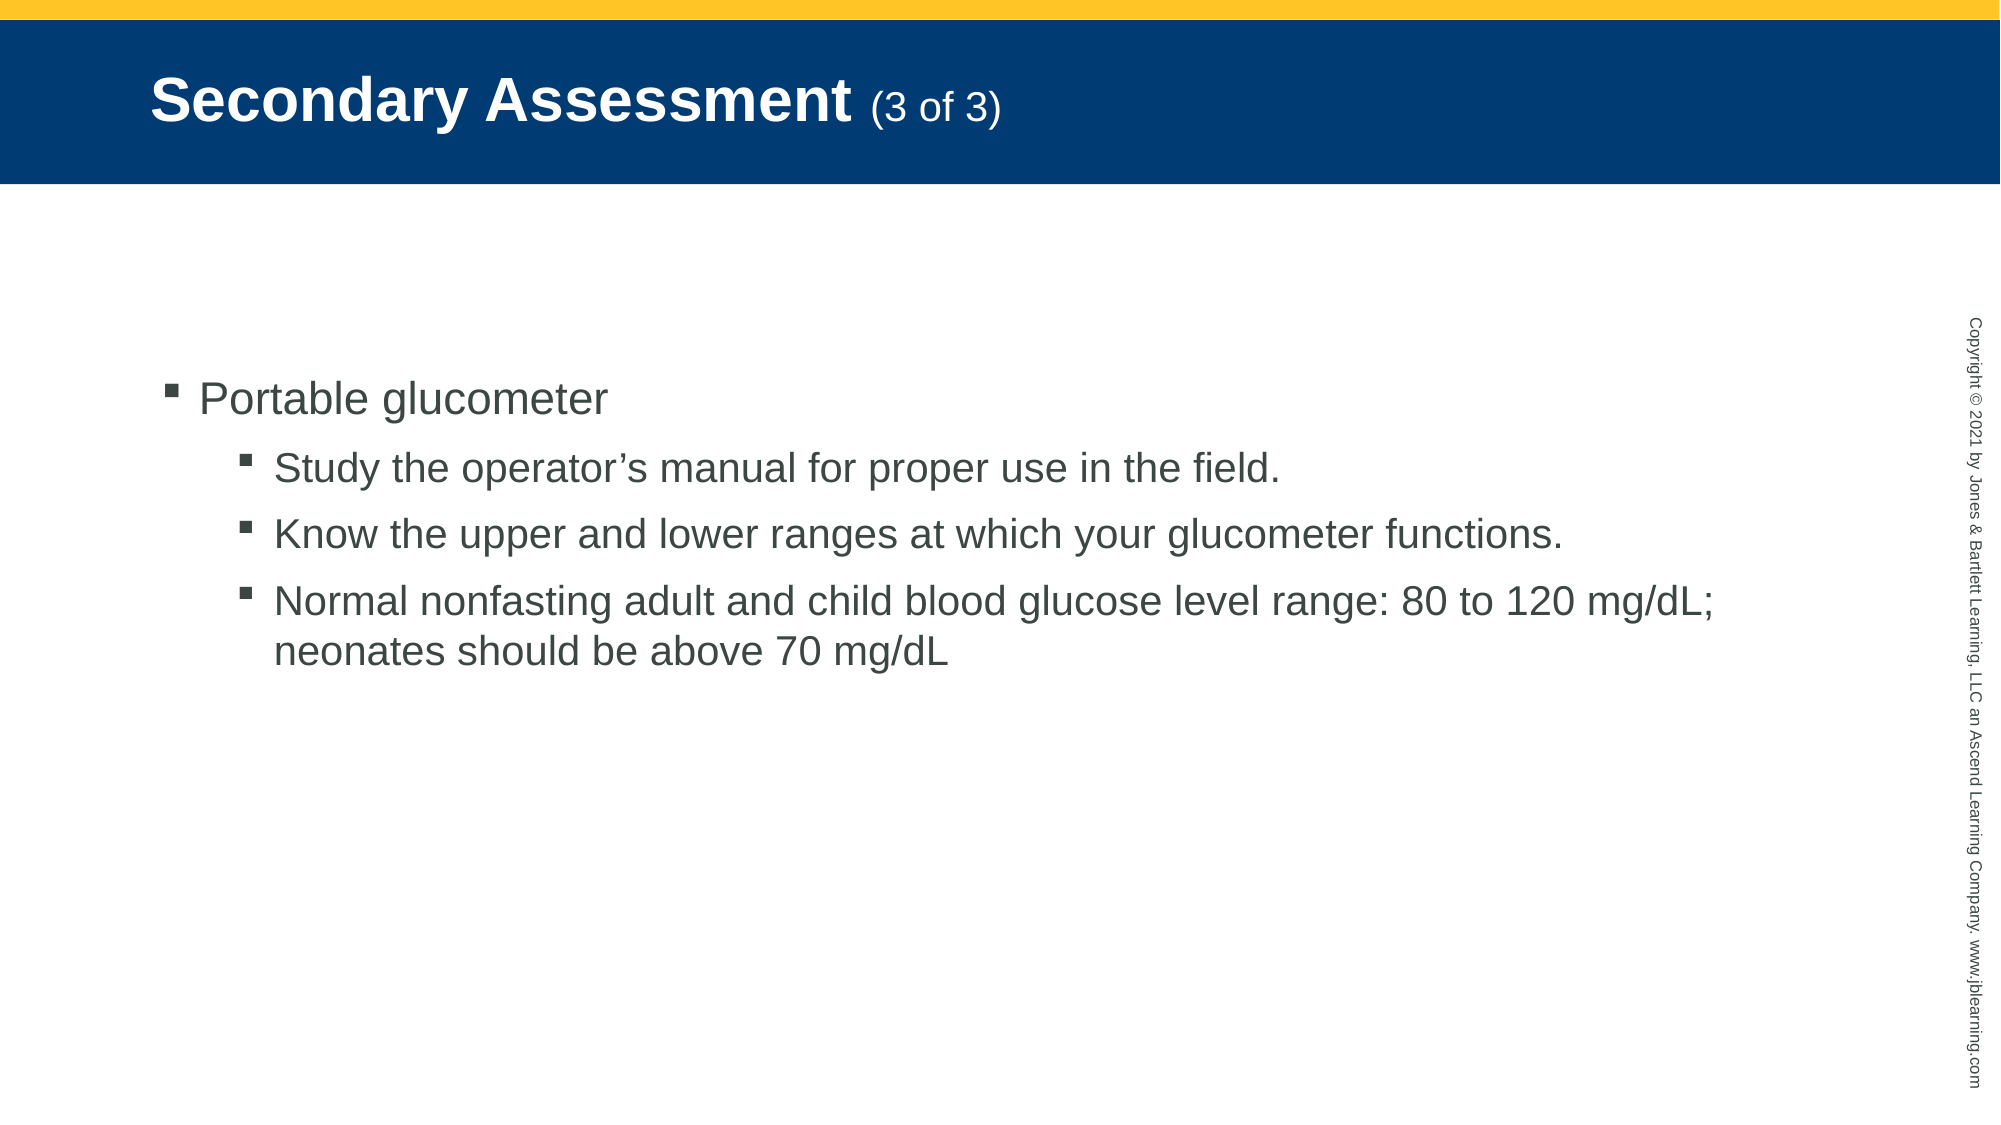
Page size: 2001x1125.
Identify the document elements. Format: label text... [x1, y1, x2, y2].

list Portable glucometer Study the operator’s manual for proper use in the field. Know the upper and lower ranges at which your glucometer functions. Normal nonfasting adult and child blood glucose level range: 80 to 120 mg/dL; neonates should be above 70 mg/dL [146, 361, 1859, 1016]
title Secondary Assessment (3 of 3) [0, 19, 2000, 185]
